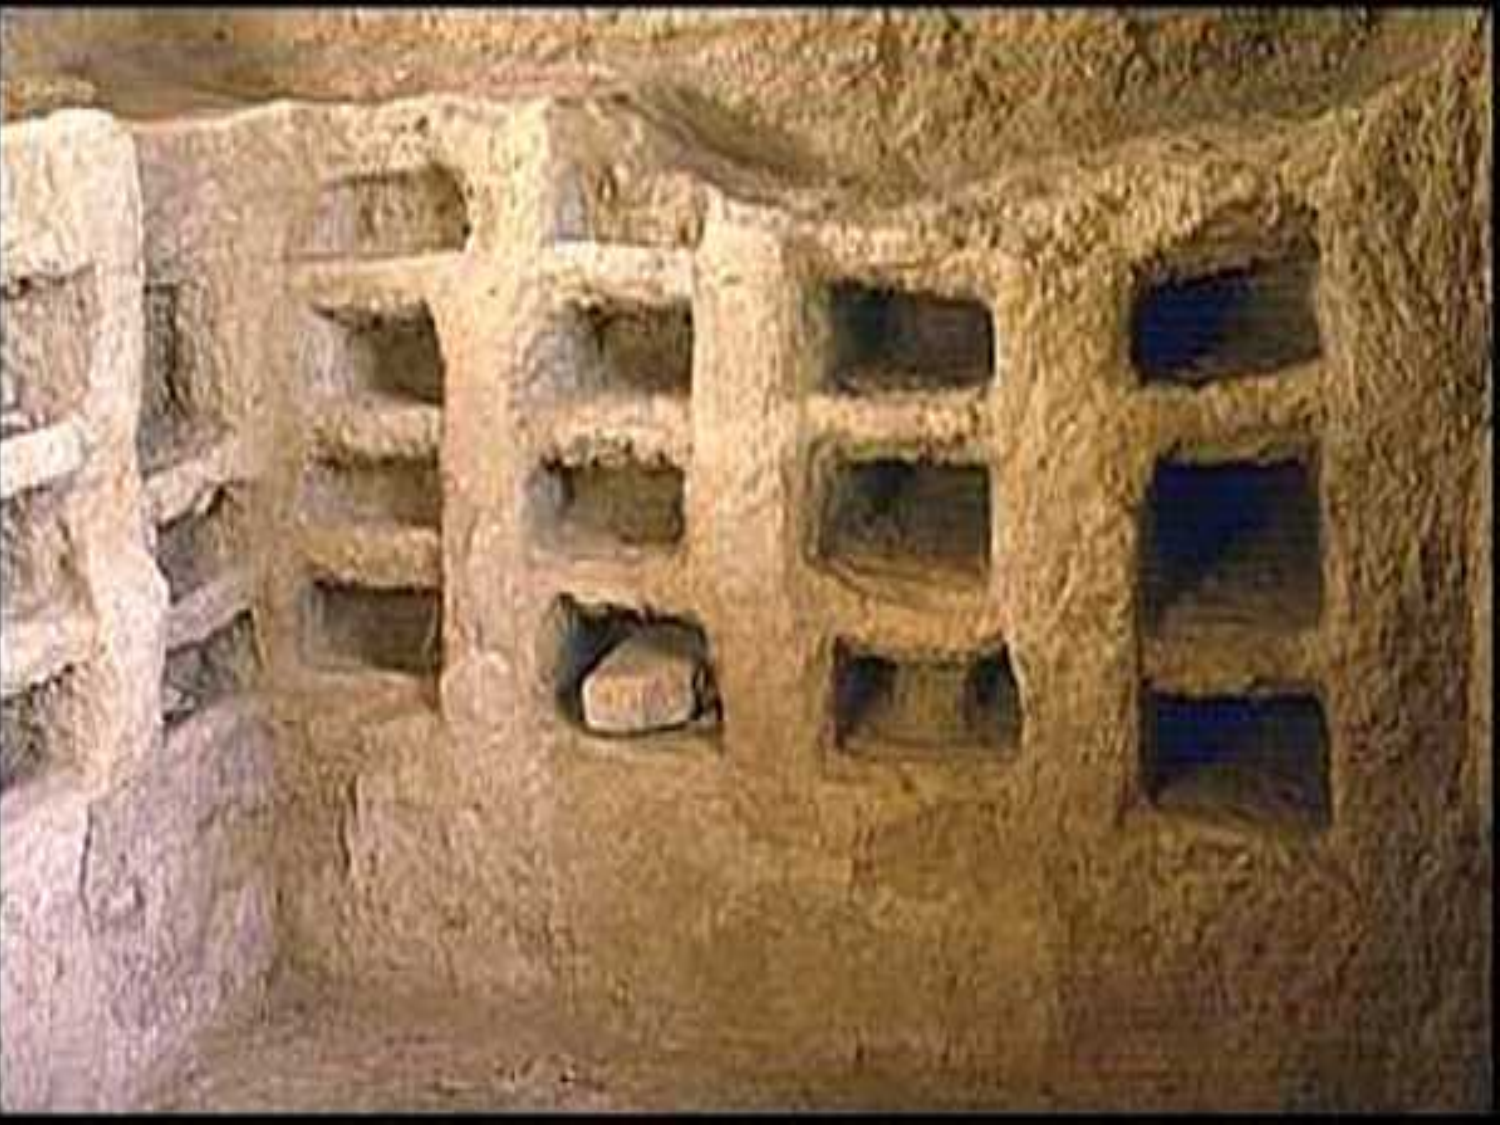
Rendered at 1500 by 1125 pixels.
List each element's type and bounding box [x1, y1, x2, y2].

list [0, 0, 1500, 1125]
